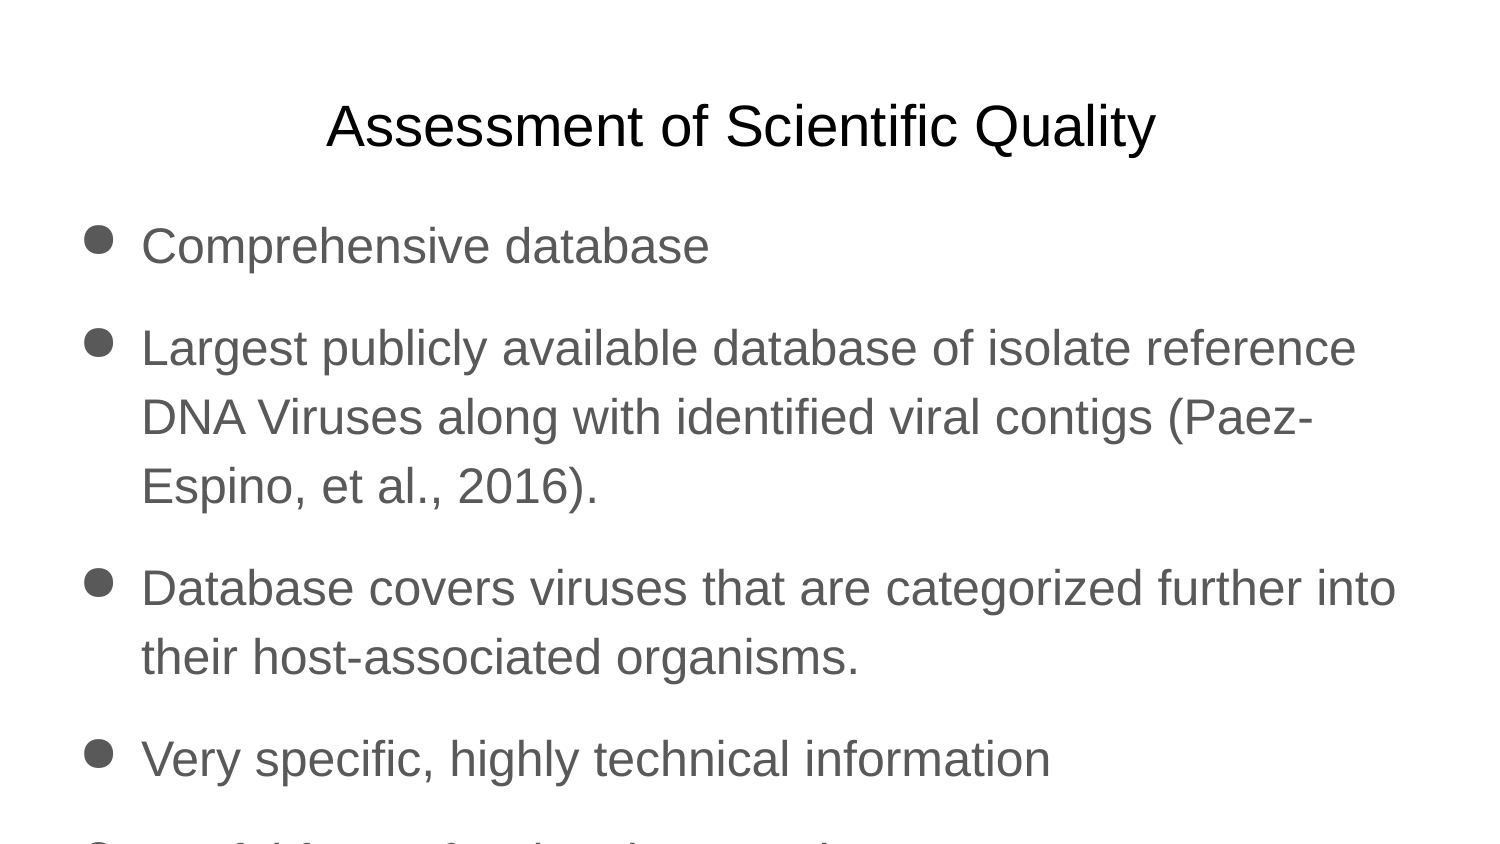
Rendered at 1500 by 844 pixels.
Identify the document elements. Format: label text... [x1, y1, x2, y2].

list Comprehensive database Largest publicly available database of isolate reference DNA Viruses along with identified viral contigs (Paez-Espino, et al., 2016). Database covers viruses that are categorized further into their host-associated organisms. Very specific, highly technical information Useful for professional researchers [51, 189, 1449, 802]
title Assessment of Scientific Quality [51, 72, 1449, 167]
